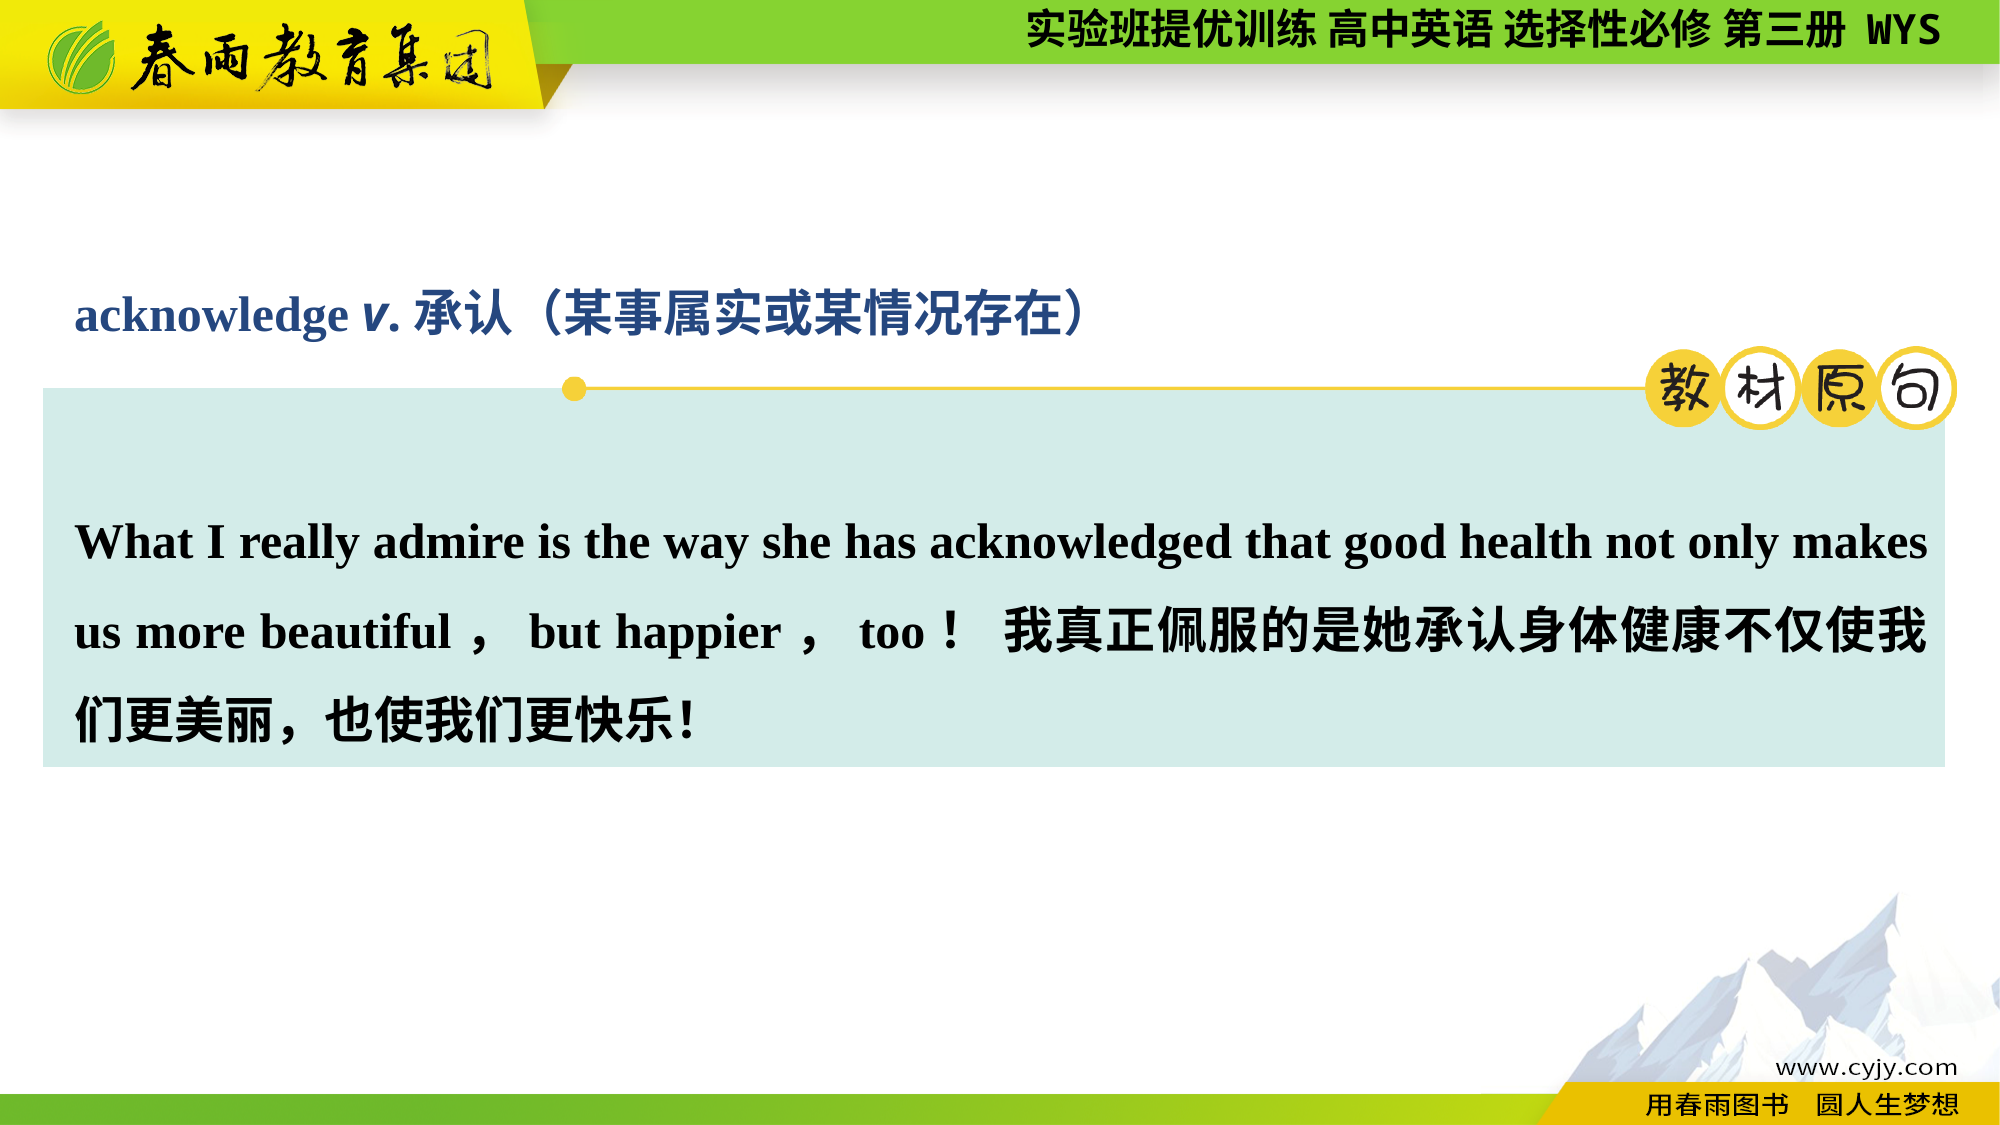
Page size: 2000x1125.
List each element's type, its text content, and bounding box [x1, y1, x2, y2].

picture [0, 0, 2000, 1125]
list acknowledge v.承认（某事属实或某情况存在） [59, 243, 1944, 340]
